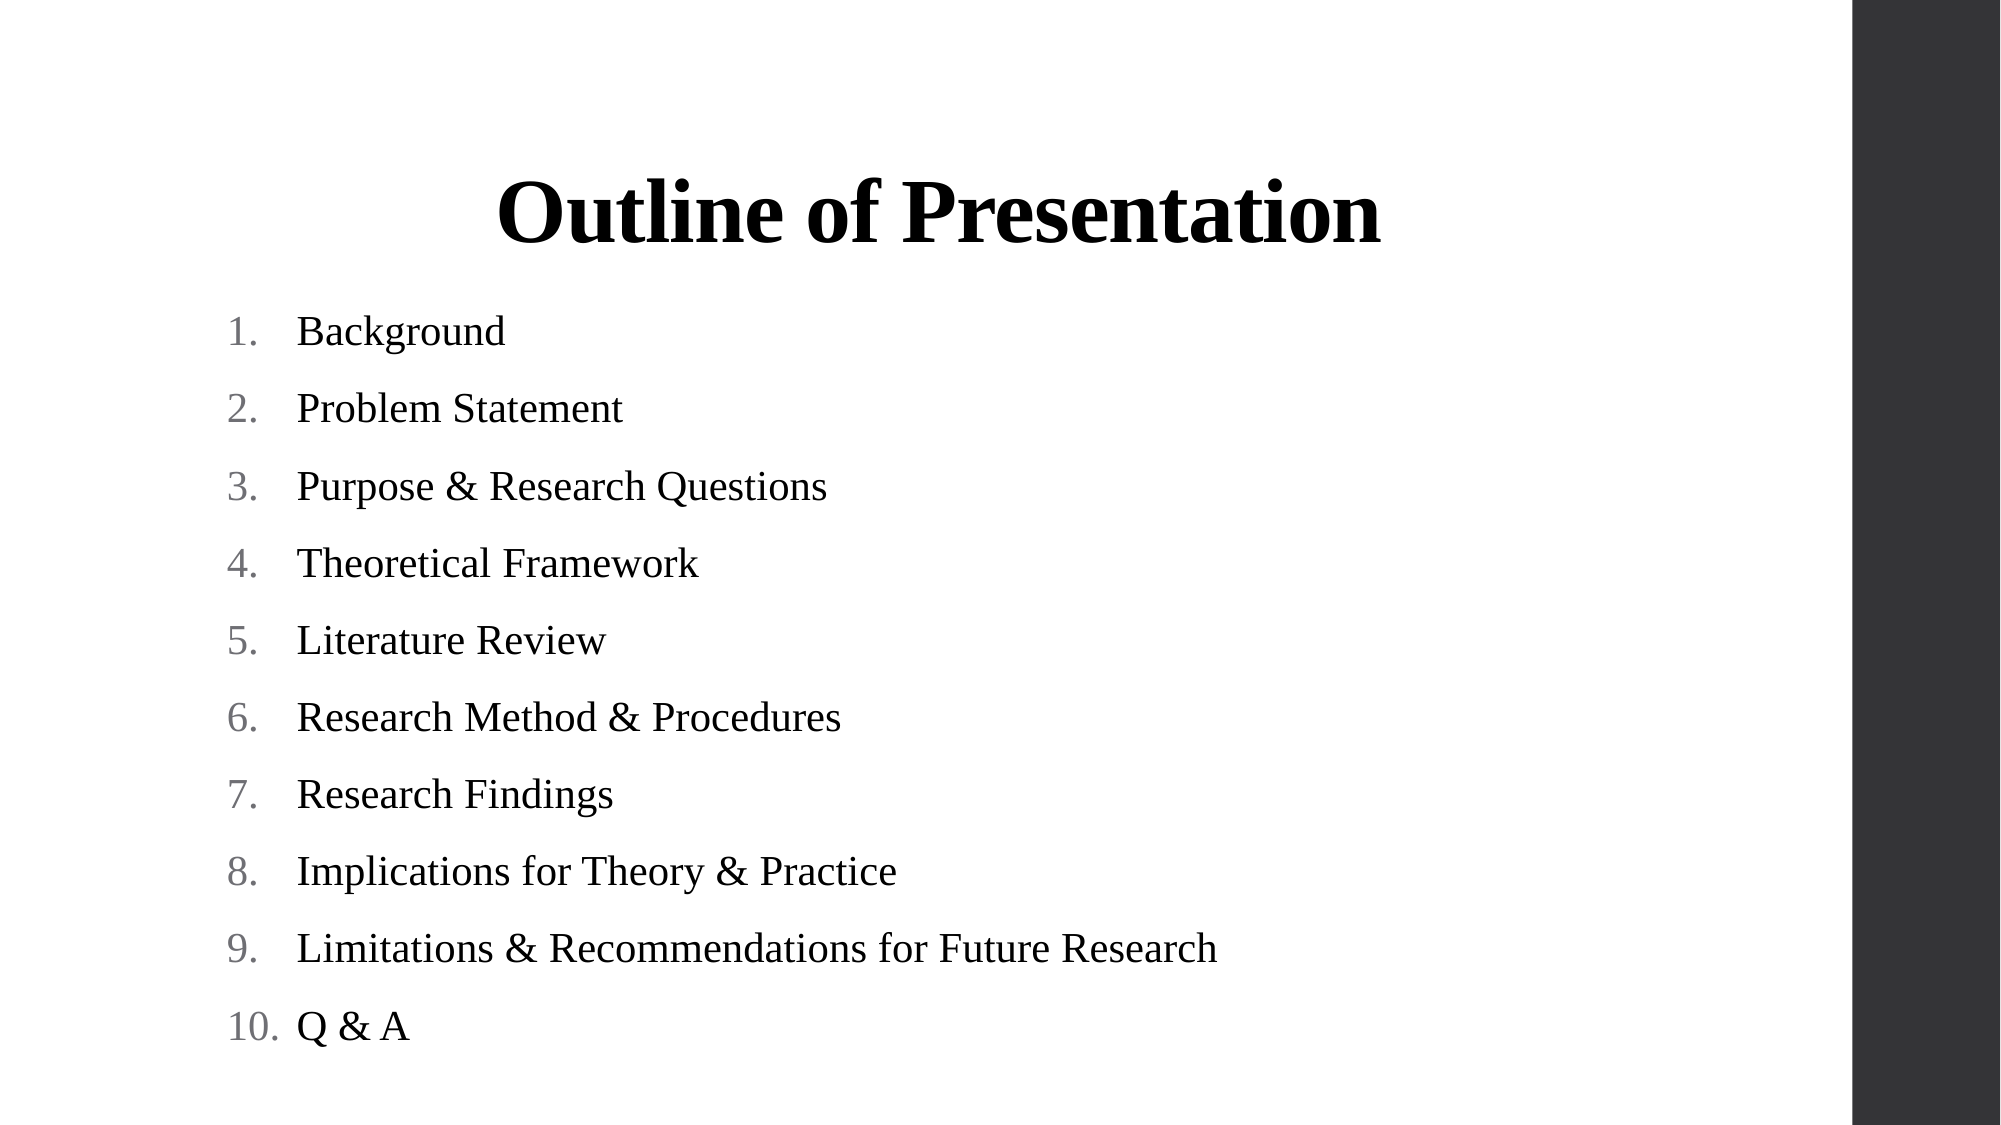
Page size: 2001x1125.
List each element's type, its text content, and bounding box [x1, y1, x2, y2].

title Outline of Presentation [144, 44, 1735, 270]
list Background Problem Statement Purpose & Research Questions Theoretical Framework Literature Review Research Method & Procedures Research Findings Implications for Theory & Practice Limitations & Recommendations for Future Research Q & A [184, 269, 1695, 1059]
